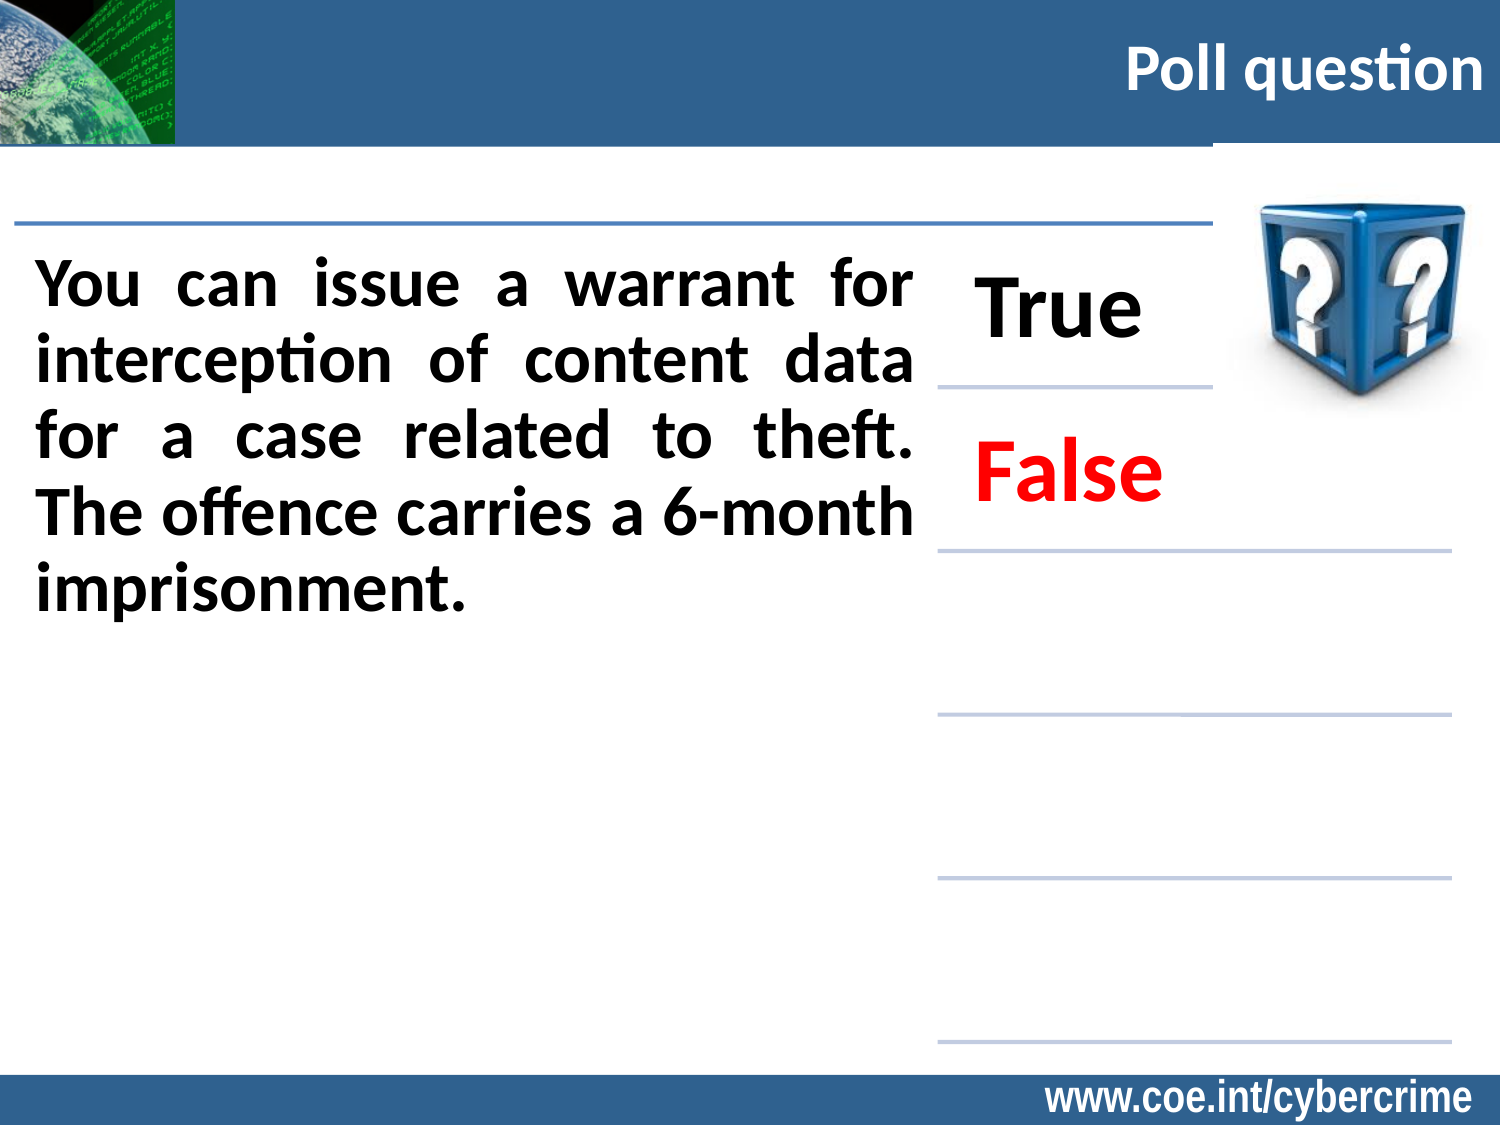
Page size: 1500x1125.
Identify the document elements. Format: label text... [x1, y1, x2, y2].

text_box Poll question [177, 0, 1500, 149]
picture [0, 0, 175, 144]
text_box www.coe.int/cybercrime [1030, 1059, 1500, 1125]
picture [1212, 142, 1500, 434]
text_box [0, 1073, 1030, 1125]
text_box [14, 222, 1454, 1053]
